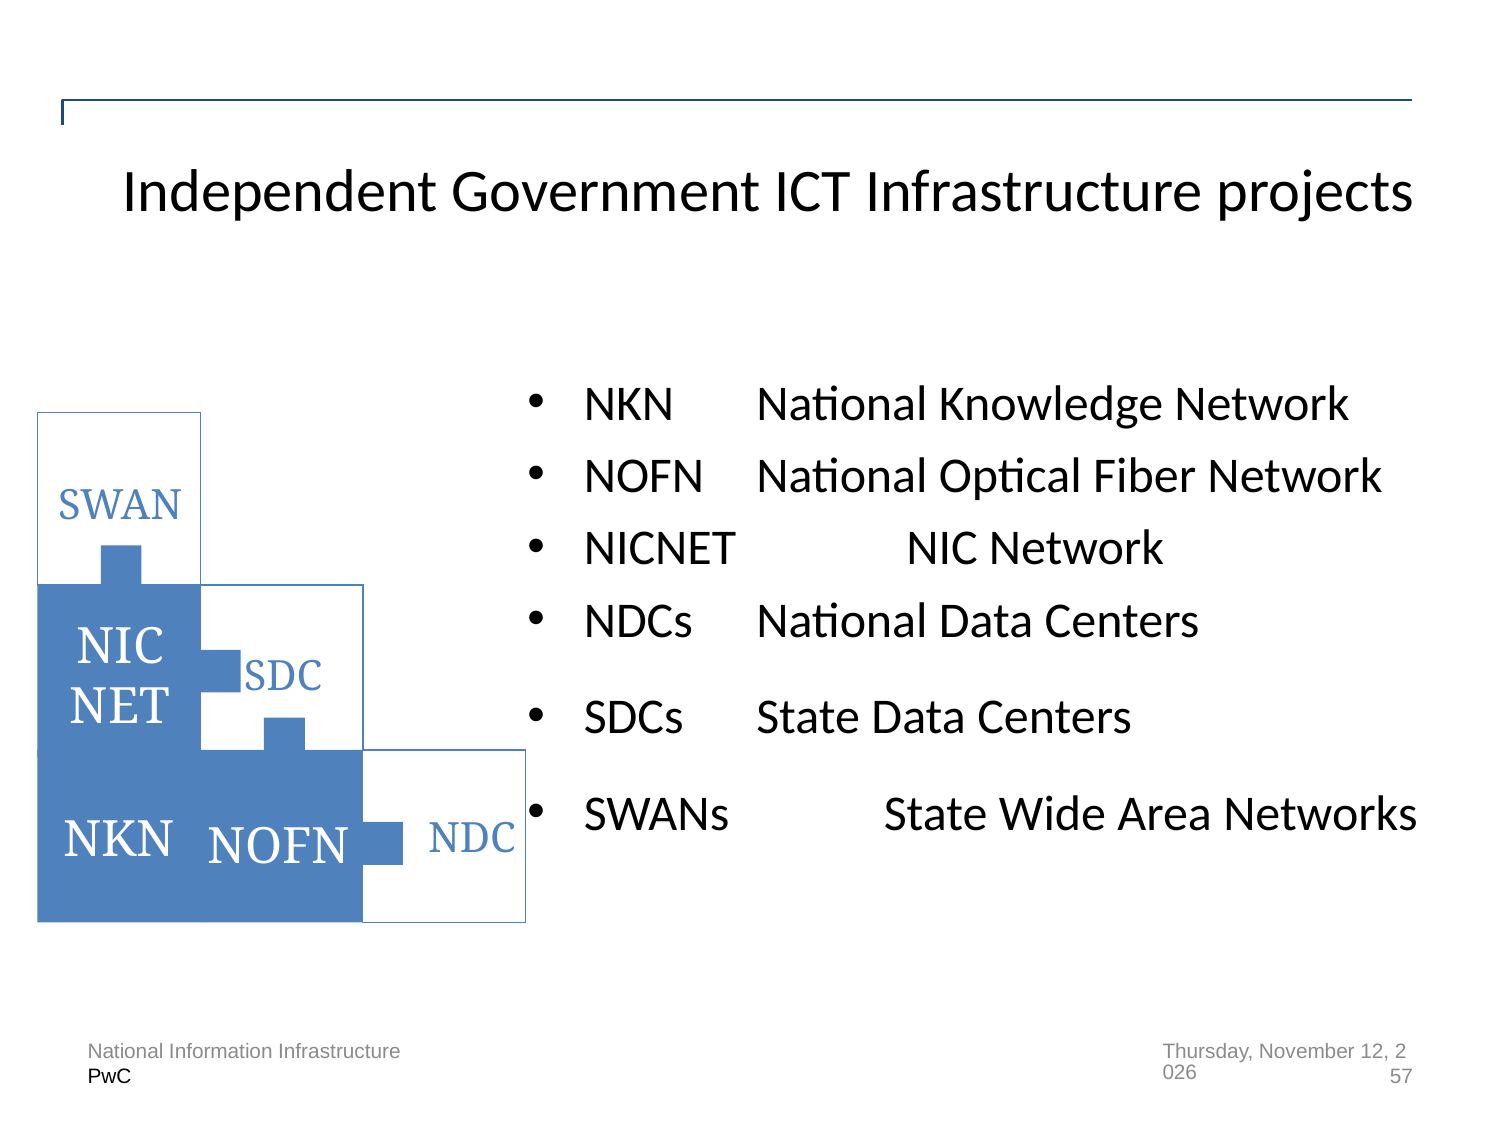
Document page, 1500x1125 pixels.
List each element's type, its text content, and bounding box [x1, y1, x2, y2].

slide_number 57 [1162, 1063, 1413, 1088]
footer National Information Infrastructure [369, 1037, 950, 1063]
text_box NIC NET [37, 588, 200, 759]
text_box SWAN [37, 418, 203, 588]
text_box [362, 821, 403, 865]
text_box [203, 584, 363, 588]
text_box SDC [200, 588, 366, 759]
text_box [203, 931, 369, 1101]
text_box NKN [37, 759, 195, 923]
text_box NDC [363, 749, 512, 923]
list NKN National Knowledge Network NOFN National Optical Fiber Network NICNET NIC Network NDCs National Data Centers SDCs State Data Centers SWANs State Wide Area Networks [512, 362, 1500, 925]
text_box NOFN [195, 759, 362, 929]
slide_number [1162, 1037, 1413, 1063]
text_box [37, 412, 201, 418]
title Independent Government ICT Infrastructure projects [87, 112, 1450, 263]
text_box [37, 931, 203, 1101]
